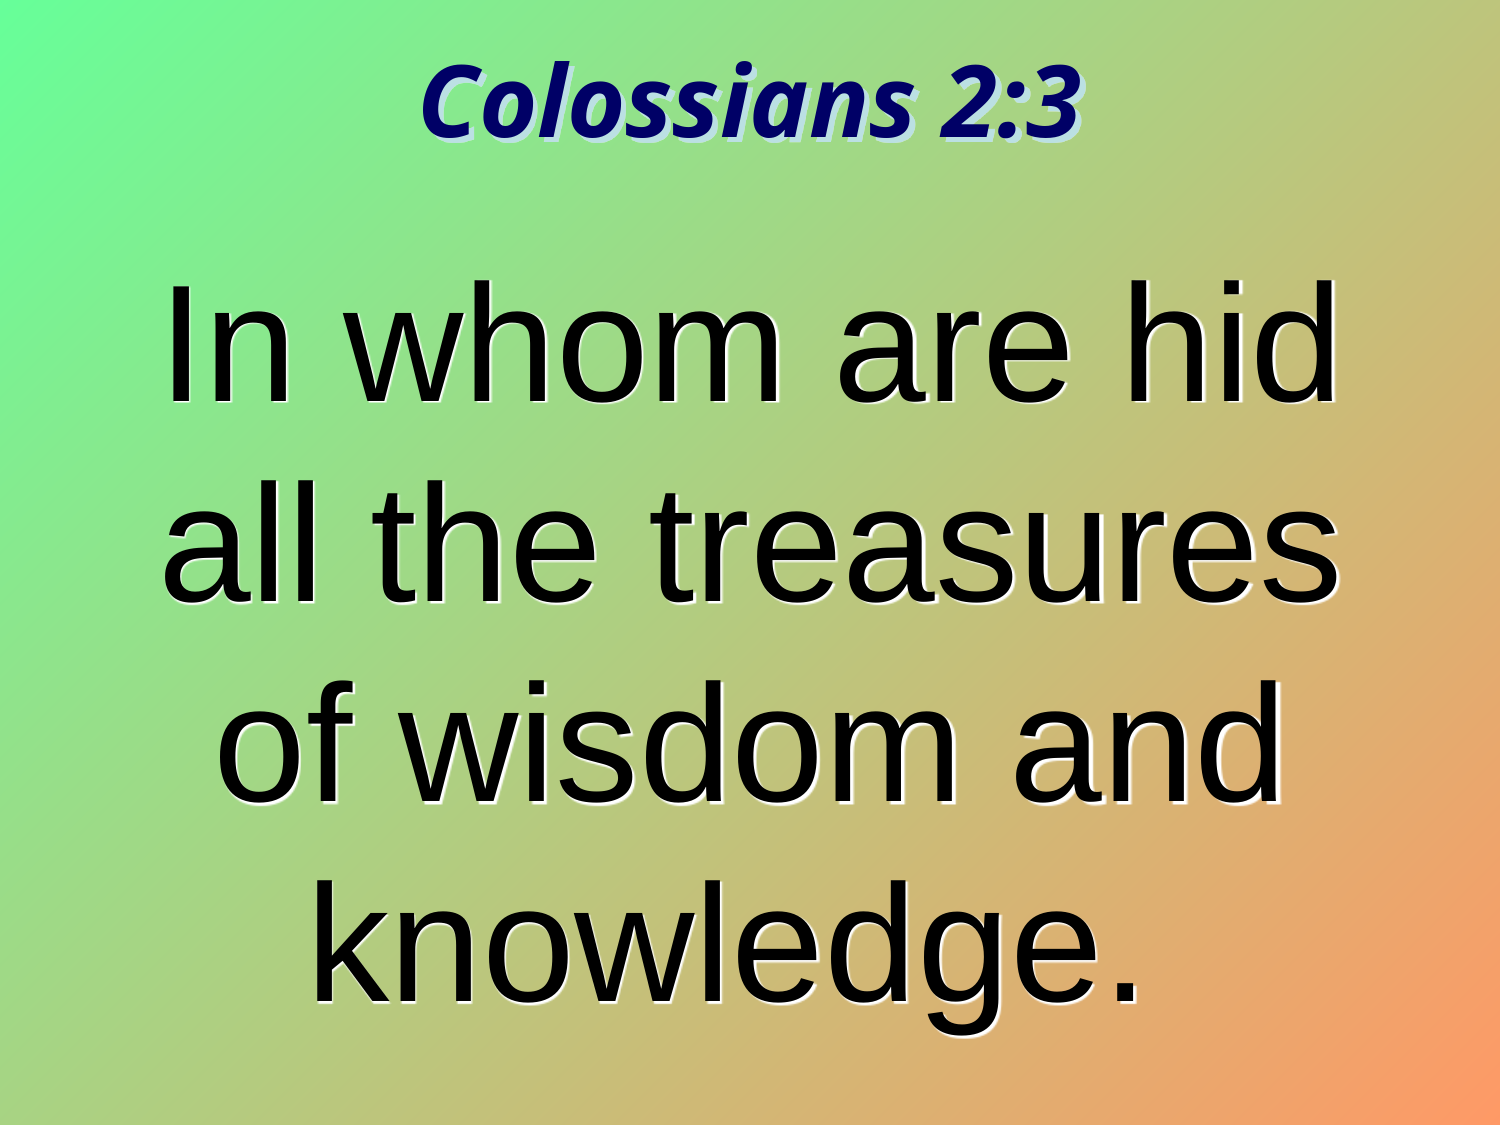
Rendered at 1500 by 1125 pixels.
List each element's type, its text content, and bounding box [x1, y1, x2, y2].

text_box In whom are hid all the treasures of wisdom and knowledge. [53, 227, 1449, 1043]
text_box Colossians 2:3 [0, 29, 1500, 165]
